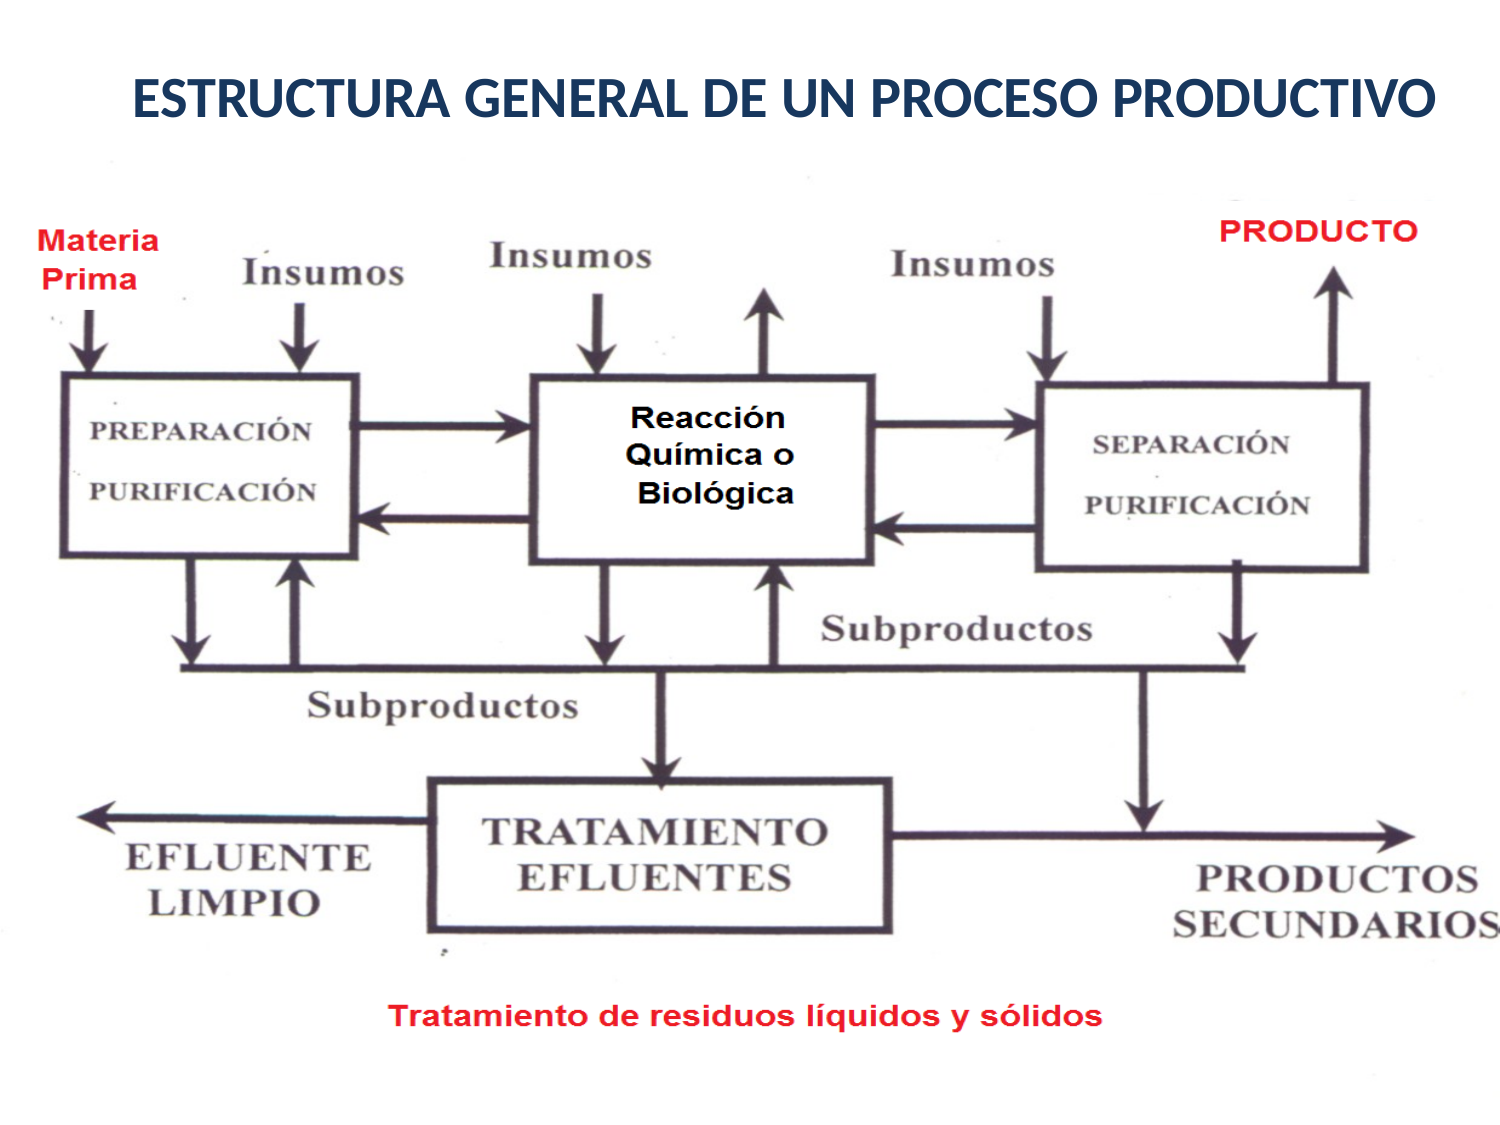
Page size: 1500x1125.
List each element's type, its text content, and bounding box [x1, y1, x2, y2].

title ESTRUCTURA GENERAL DE UN PROCESO PRODUCTIVO [70, 0, 1500, 152]
picture [0, 152, 1500, 1125]
